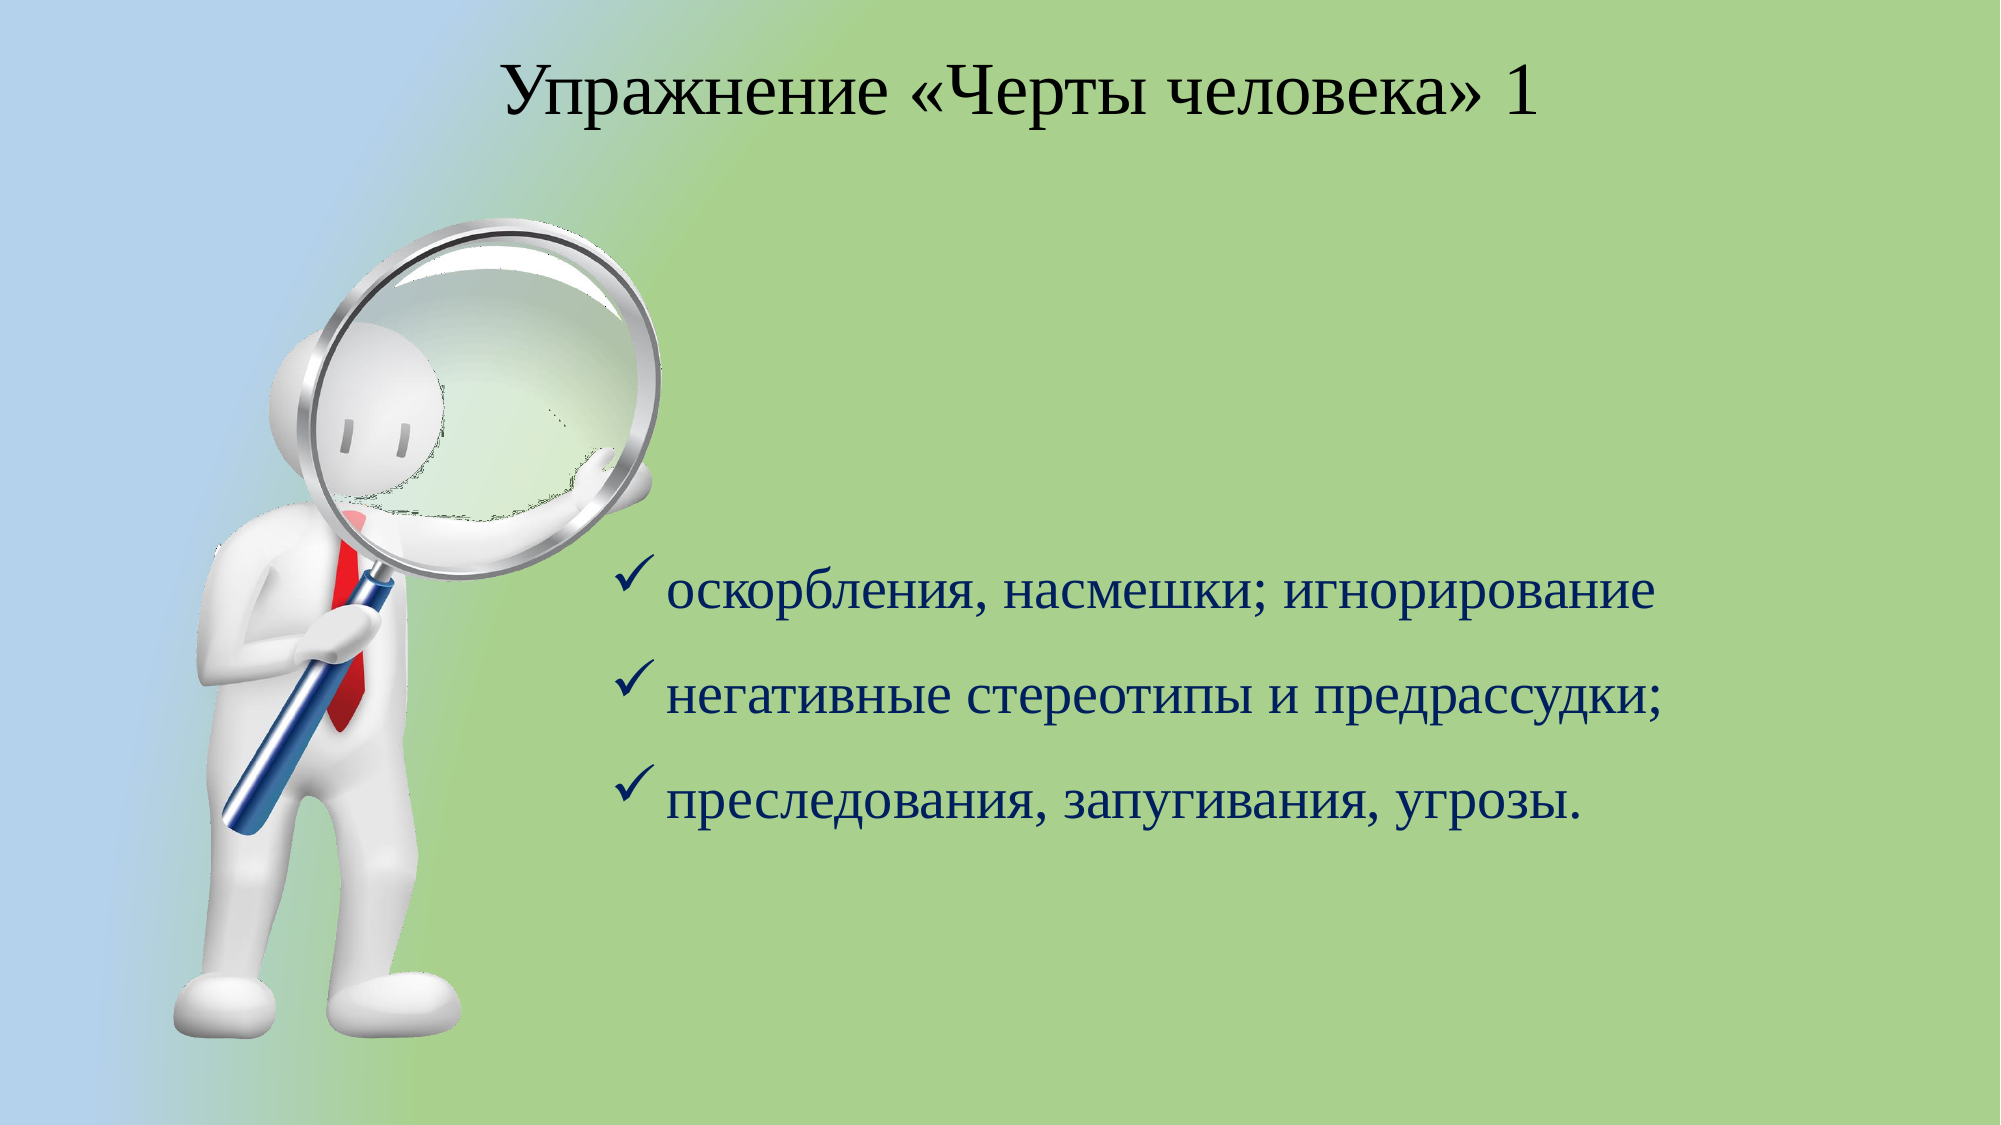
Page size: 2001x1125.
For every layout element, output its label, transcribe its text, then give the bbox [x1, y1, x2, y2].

list оскорбления, насмешки; игнорирование негативные стереотипы и предрассудки; преследования, запугивания, угрозы. [1077, 513, 1670, 1125]
title Упражнение «Черты человека» 1 [496, 37, 1550, 228]
picture [0, 0, 2000, 1125]
